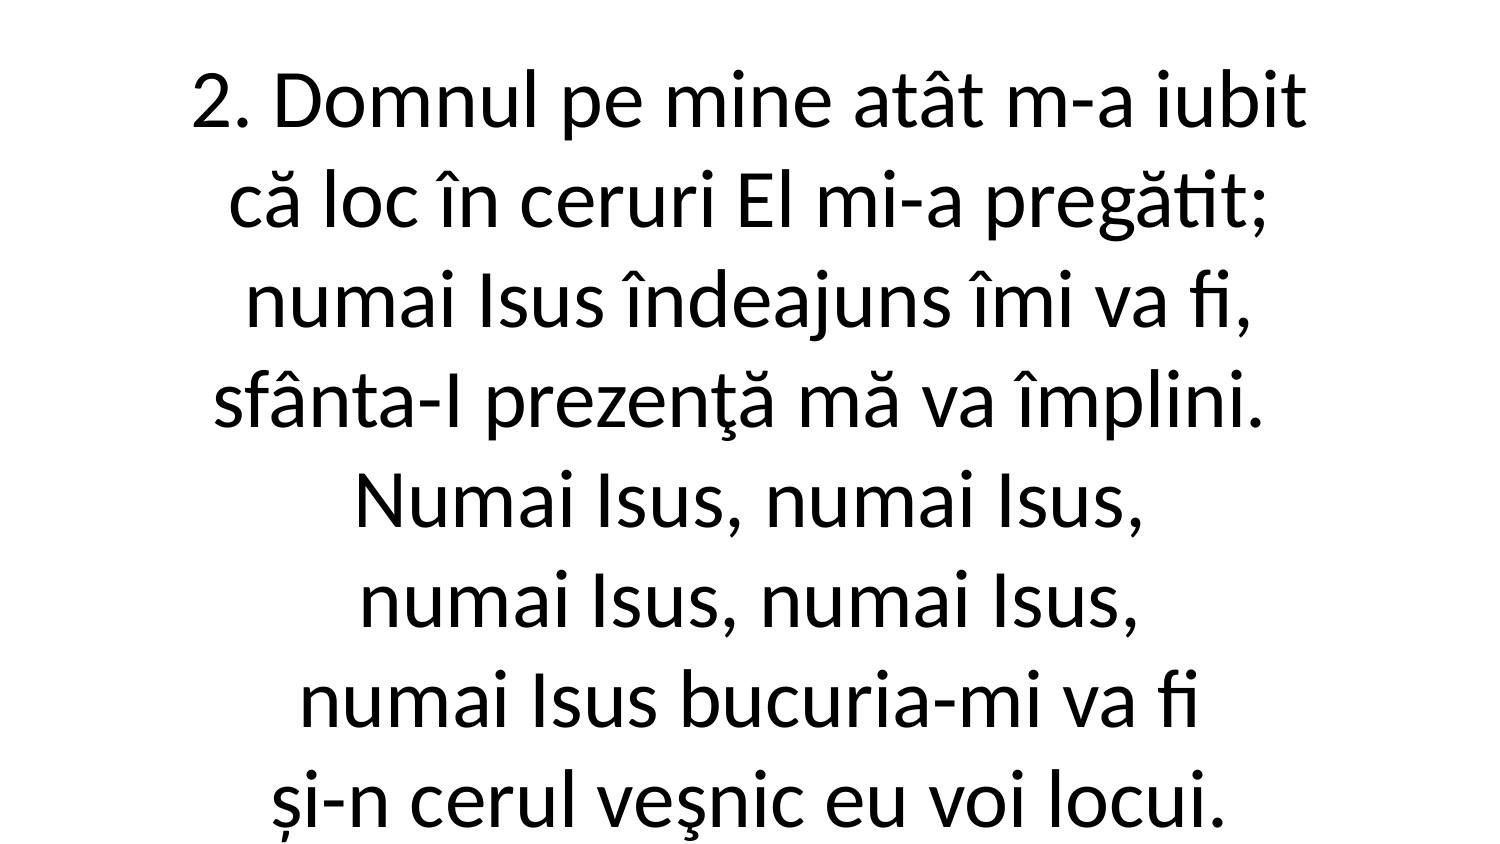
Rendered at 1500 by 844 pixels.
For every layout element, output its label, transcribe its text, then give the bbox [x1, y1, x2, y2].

text_box 2. Domnul pe mine atât m-a iubit că loc în ceruri El mi-a pregătit; numai Isus îndeajuns îmi va fi, sfânta-I prezenţă mă va împlini. Numai Isus, numai Isus, numai Isus, numai Isus, numai Isus bucuria-mi va fi și-n cerul veşnic eu voi locui. [175, 0, 1324, 844]
